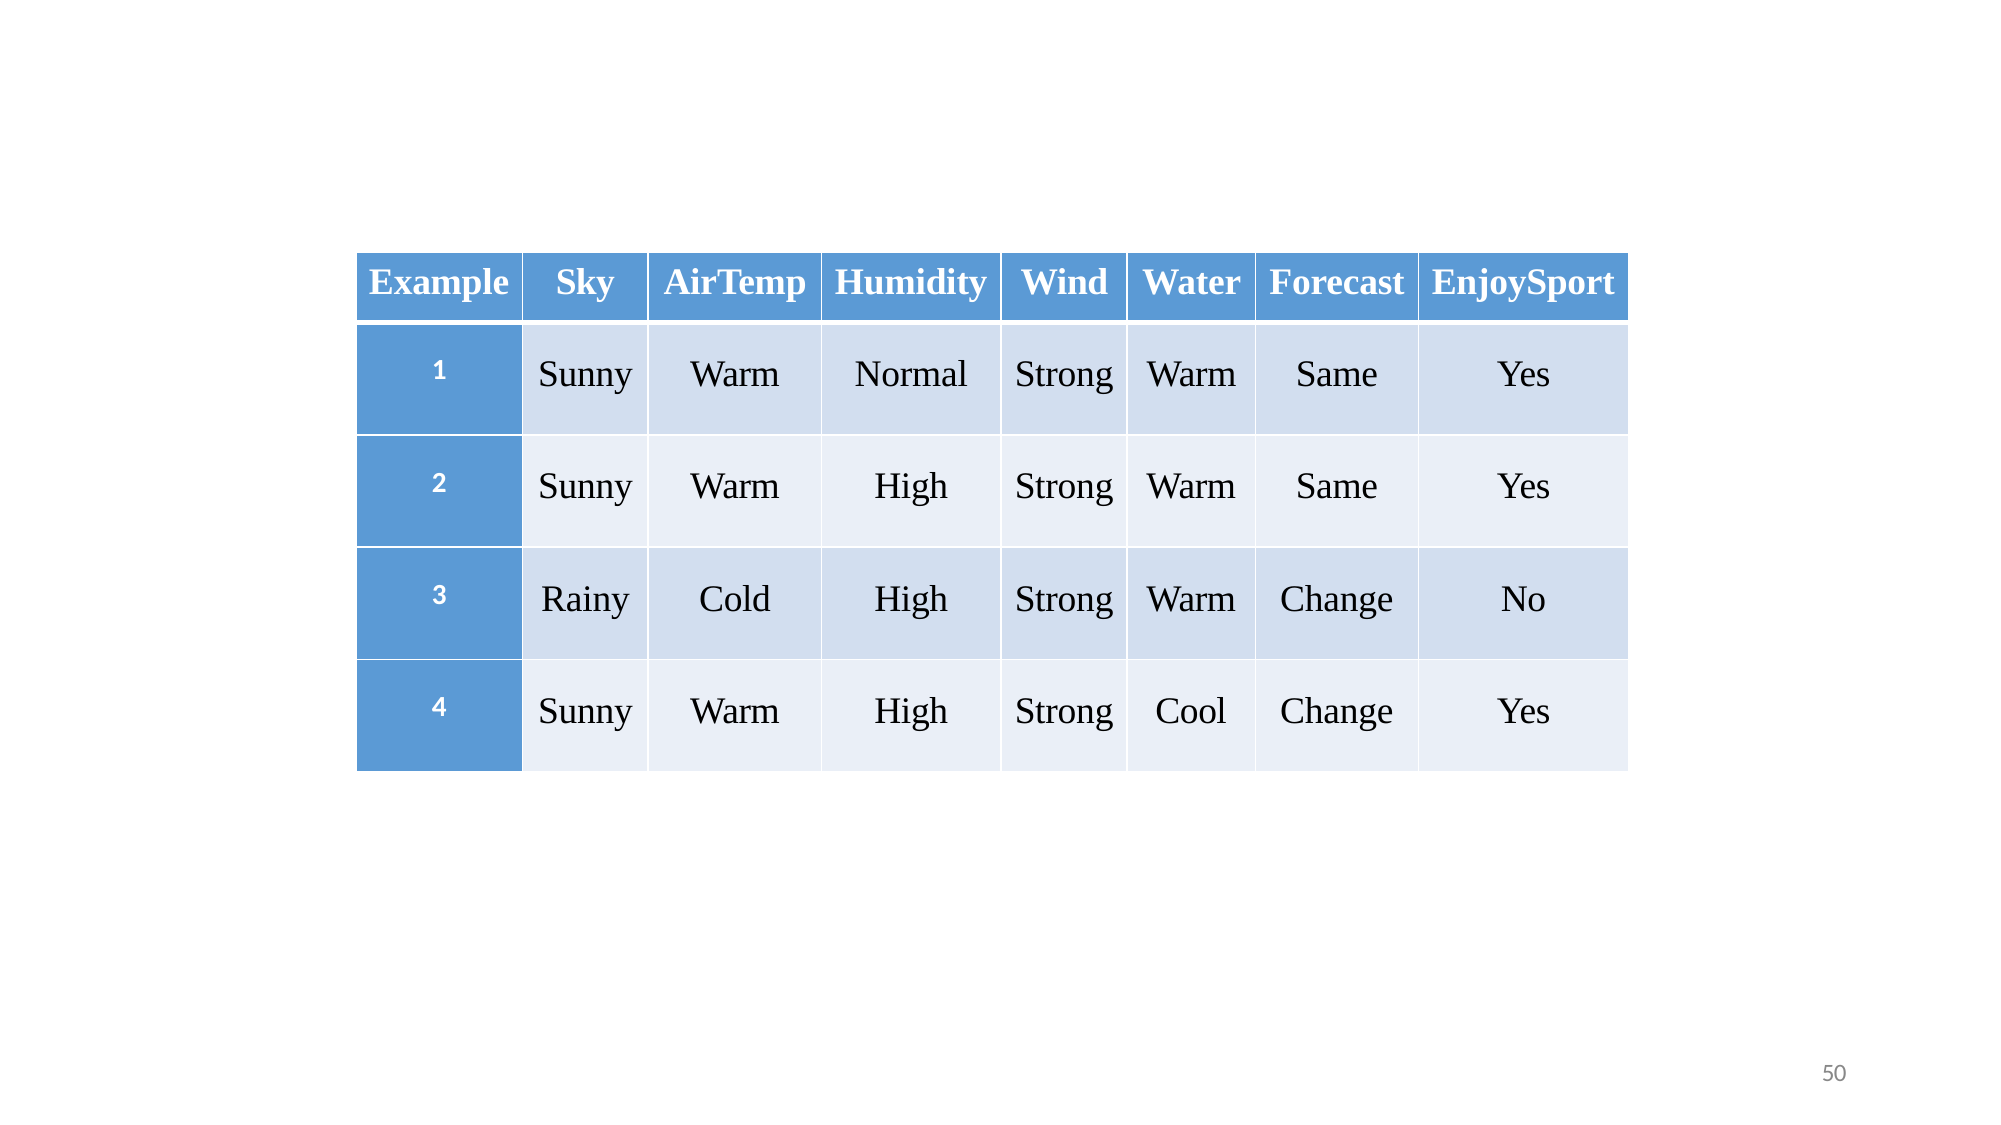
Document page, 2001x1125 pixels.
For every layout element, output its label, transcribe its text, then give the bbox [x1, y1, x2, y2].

table_cell Sunny [523, 660, 647, 771]
table_header Sky [523, 253, 647, 320]
table_cell Strong [1002, 660, 1126, 771]
table_cell Warm [649, 660, 821, 771]
table_cell Cool [1128, 660, 1255, 771]
table_cell Warm [1128, 548, 1255, 659]
table_cell High [822, 660, 1000, 771]
table_header Water [1128, 253, 1255, 320]
table_header Humidity [822, 253, 1000, 320]
table_cell Cold [649, 548, 821, 659]
table_cell Change [1256, 660, 1418, 771]
table_header Wind [1002, 253, 1126, 320]
table_cell High [822, 436, 1000, 546]
table_cell Normal [822, 325, 1000, 434]
table_cell Yes [1419, 436, 1628, 546]
table_cell Sunny [523, 325, 647, 434]
table_cell Same [1256, 325, 1418, 434]
table_header AirTemp [649, 253, 821, 320]
table_cell Yes [1419, 325, 1628, 434]
table_cell 2 [357, 436, 522, 546]
table_cell 1 [357, 325, 522, 434]
table_header EnjoySport [1419, 253, 1628, 320]
table_cell Strong [1002, 436, 1126, 546]
table_header Example [357, 253, 522, 320]
table_cell Warm [649, 325, 821, 434]
table_cell No [1419, 548, 1628, 659]
table_cell 4 [357, 660, 522, 771]
table_cell Yes [1419, 660, 1628, 771]
table_cell Warm [1128, 325, 1255, 434]
table_cell Change [1256, 548, 1418, 659]
table_cell Rainy [523, 548, 647, 659]
table_cell Warm [1128, 436, 1255, 546]
table_cell Sunny [523, 436, 647, 546]
table_cell High [822, 548, 1000, 659]
table_cell Same [1256, 436, 1418, 546]
table_cell Strong [1002, 325, 1126, 434]
table_cell Strong [1002, 548, 1126, 659]
table_cell Warm [649, 436, 821, 546]
table_cell 3 [357, 548, 522, 659]
slide_number 50 [1815, 1060, 1856, 1125]
table_header Forecast [1256, 253, 1418, 320]
